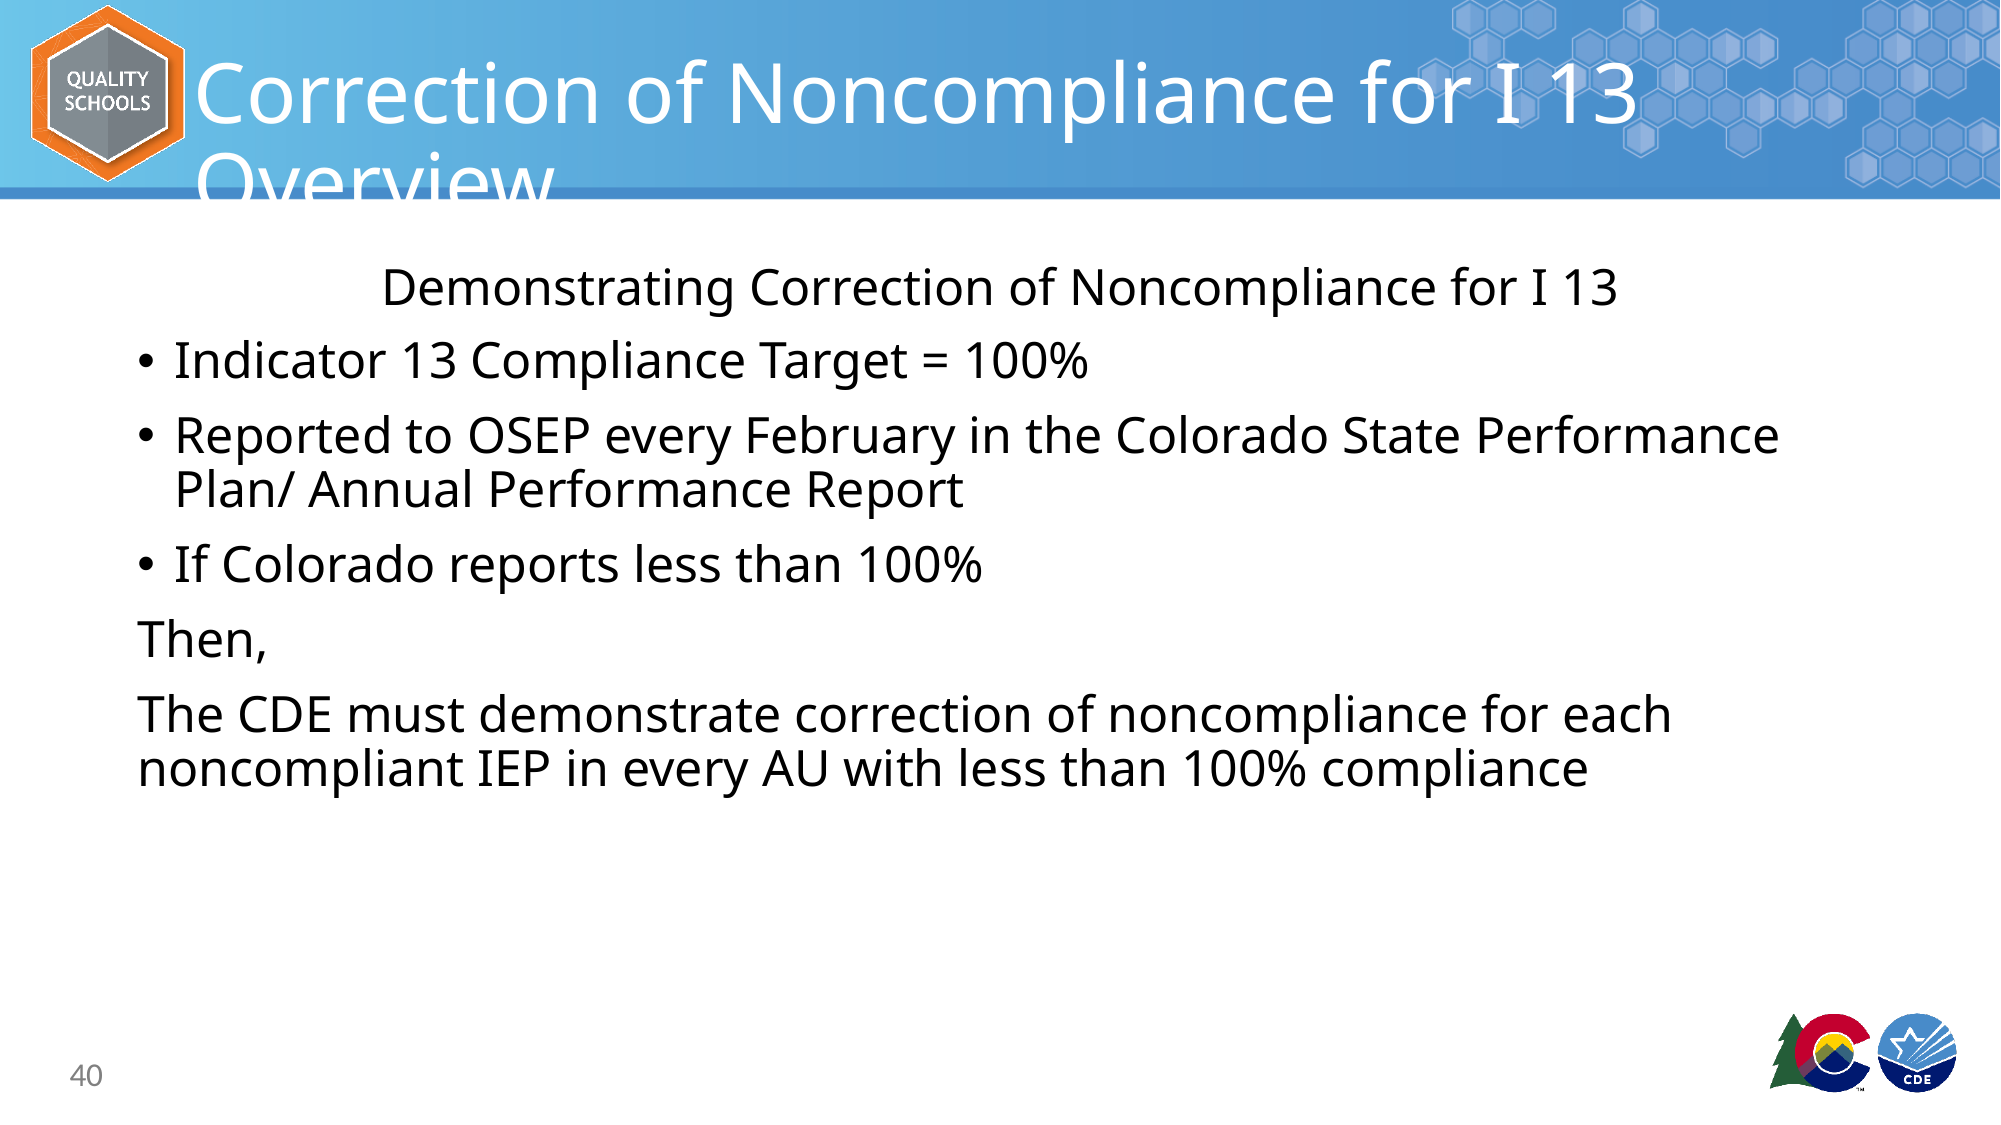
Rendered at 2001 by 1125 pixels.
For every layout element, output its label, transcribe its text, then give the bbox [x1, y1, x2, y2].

picture [0, 0, 2000, 200]
slide_number 40 [54, 1042, 505, 1103]
picture [1768, 1012, 1957, 1093]
list Demonstrating Correction of Noncompliance for I 13 Indicator 13 Compliance Target = 100% Reported to OSEP every February in the Colorado State Performance Plan/ Annual Performance Report If Colorado reports less than 100% Then, The CDE must demonstrate correction of noncompliance for each noncompliant IEP in every AU with less than 100% compliance [137, 254, 1863, 840]
title Correction of Noncompliance for I 13 Overview [193, 51, 1878, 175]
